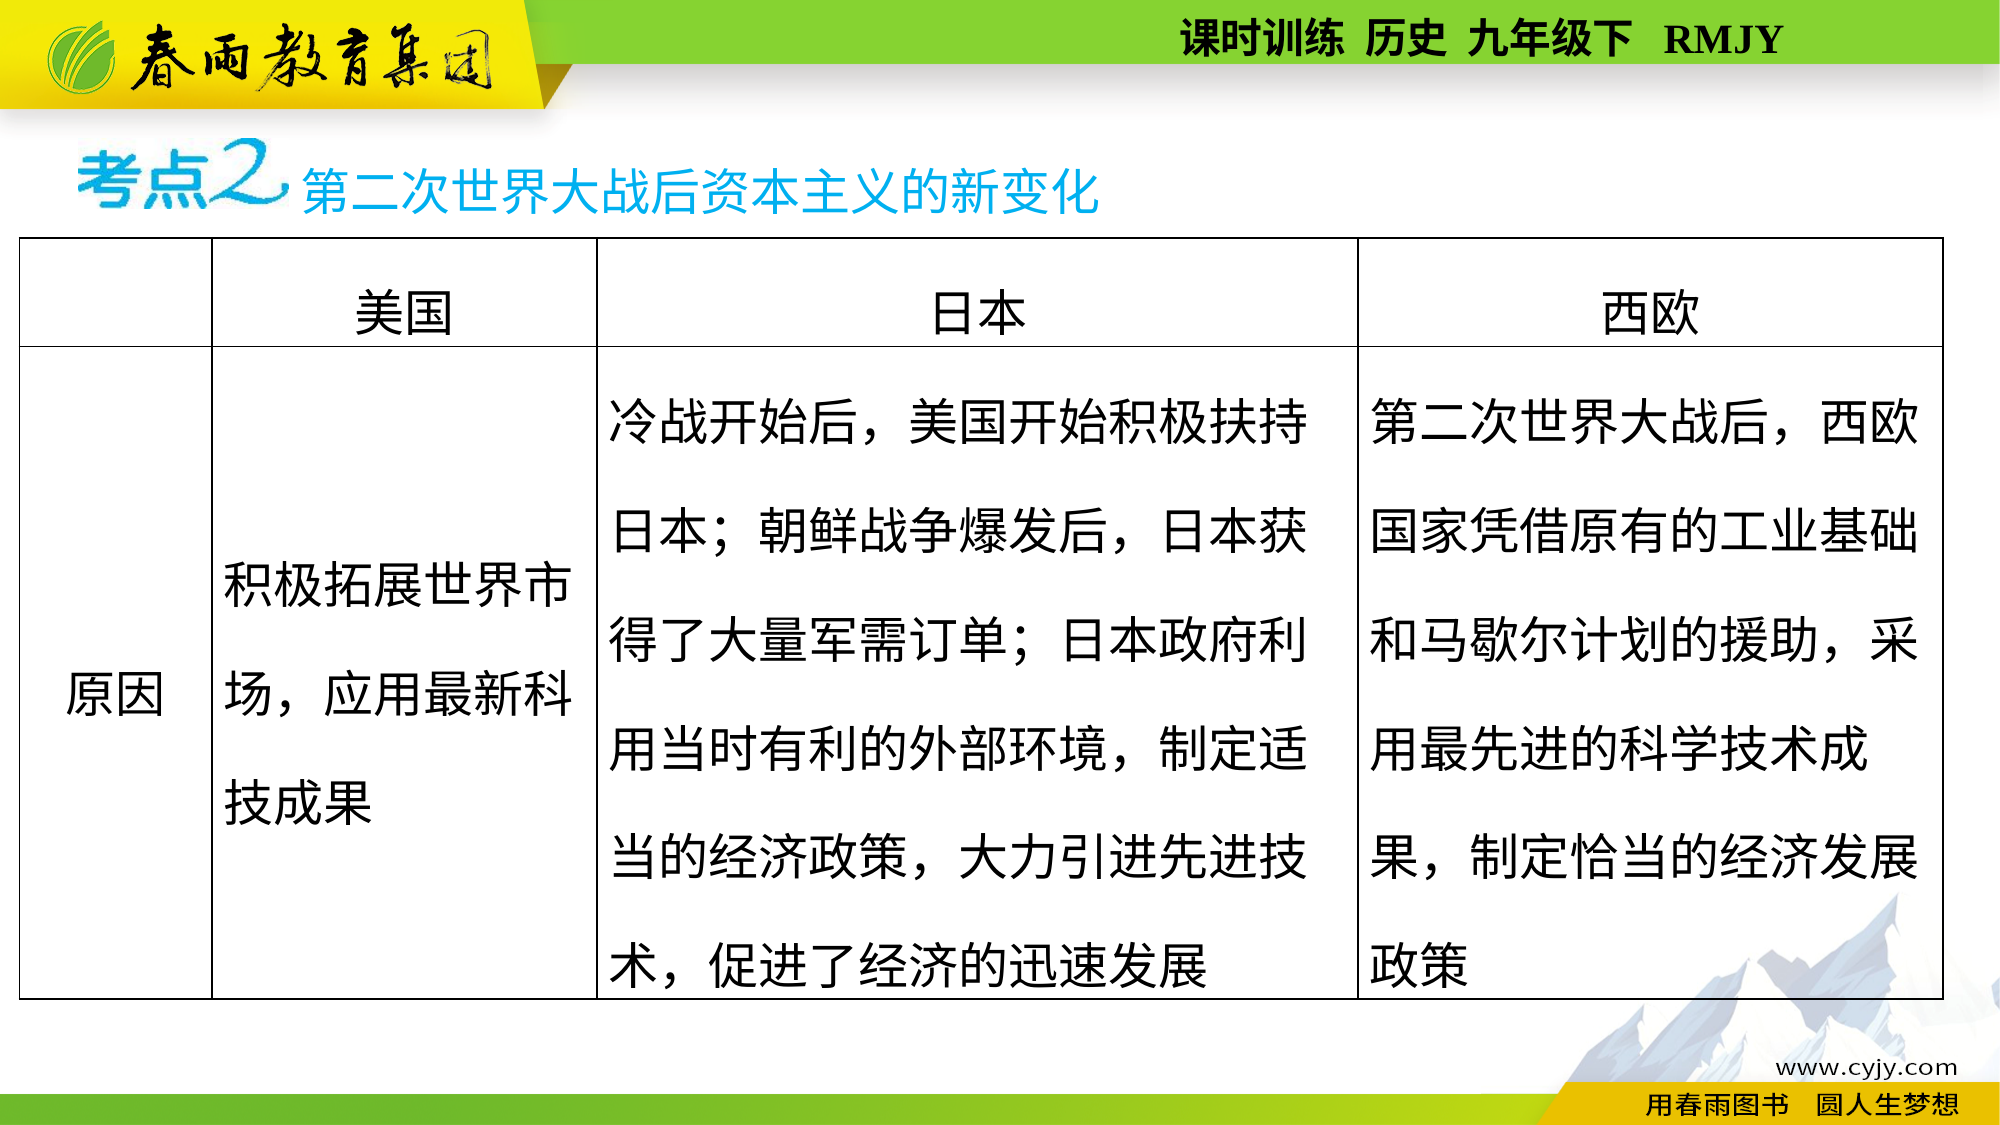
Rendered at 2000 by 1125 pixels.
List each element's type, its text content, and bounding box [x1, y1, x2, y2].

table_header 美国 [213, 239, 596, 346]
picture [0, 0, 2000, 1125]
table_cell 第二次世界大战后，西欧国家凭借原有的工业基础和马歇尔计划的援助，采用最先进的科学技术成果，制定恰当的经济发展政策 [1359, 347, 1942, 998]
table_cell 冷战开始后，美国开始积极扶持日本；朝鲜战争爆发后，日本获得了大量军需订单；日本政府利用当时有利的外部环境，制定适当的经济政策，大力引进先进技术，促进了经济的迅速发展 [598, 347, 1357, 998]
table_cell 原因 [20, 347, 211, 998]
table_header 日本 [598, 239, 1357, 346]
table_header [20, 239, 211, 346]
list 第二次世界大战后资本主义的新变化 [59, 122, 1944, 217]
table_cell 积极拓展世界市场，应用最新科技成果 [213, 347, 596, 998]
table_header 西欧 [1359, 239, 1942, 346]
